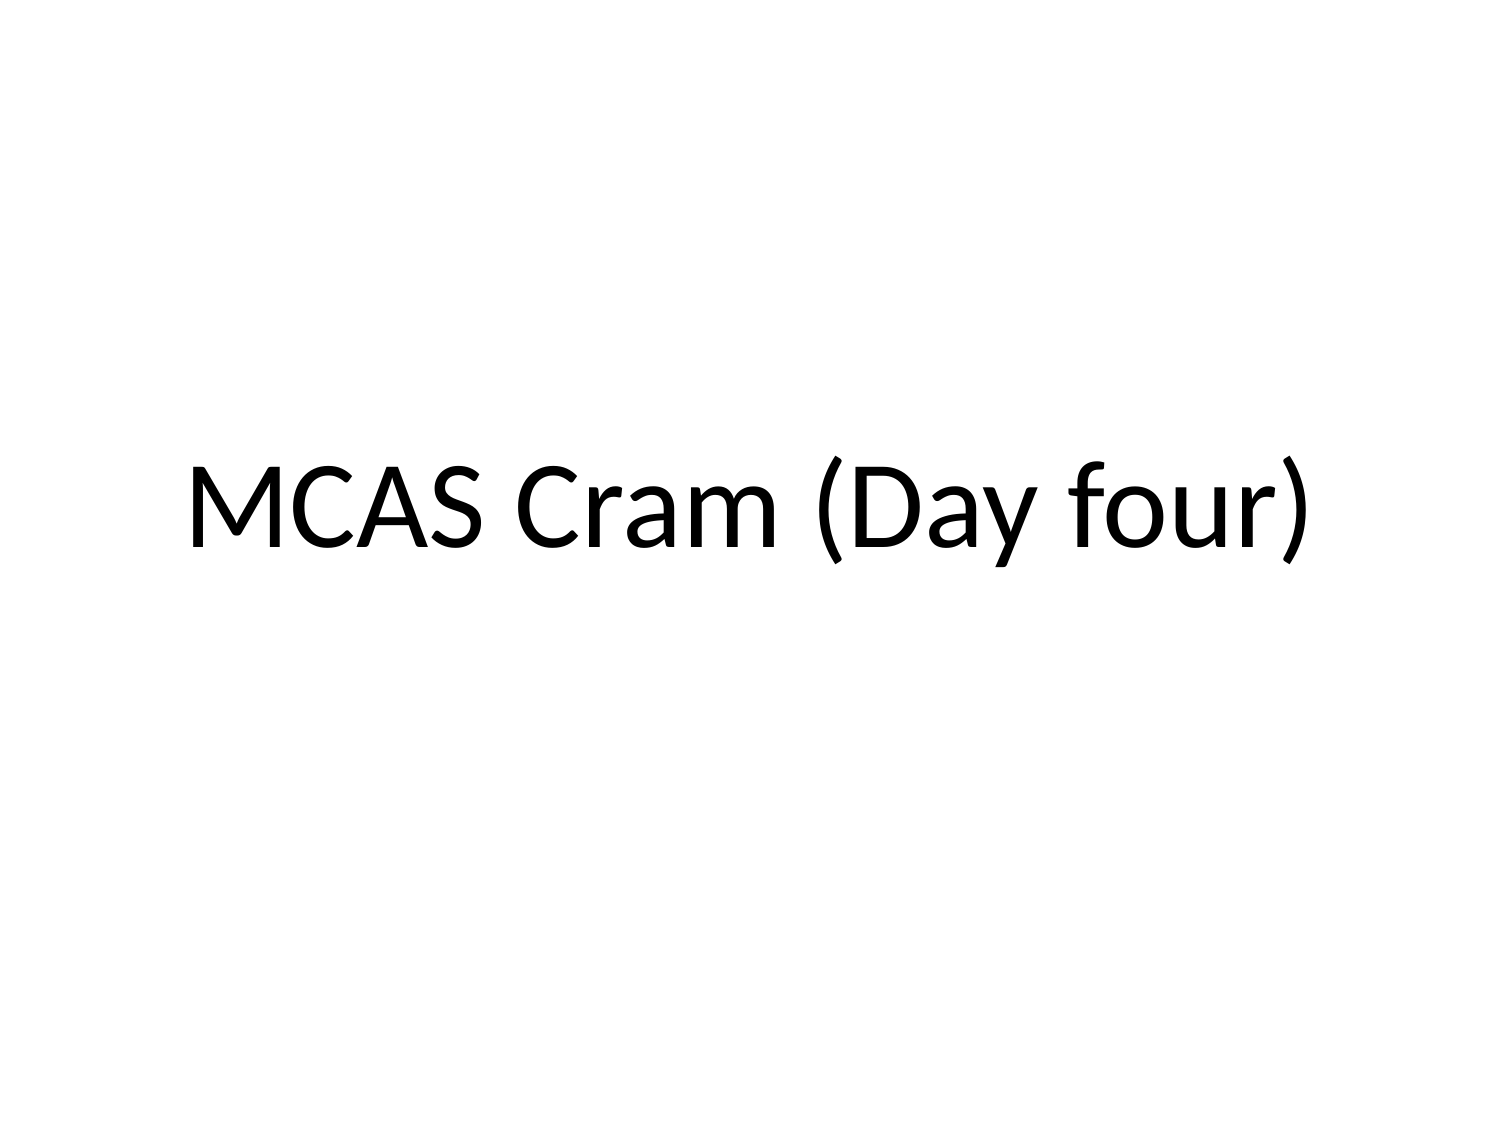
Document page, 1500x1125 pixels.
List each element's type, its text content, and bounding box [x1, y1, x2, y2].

title MCAS Cram (Day four) [75, 45, 1425, 950]
